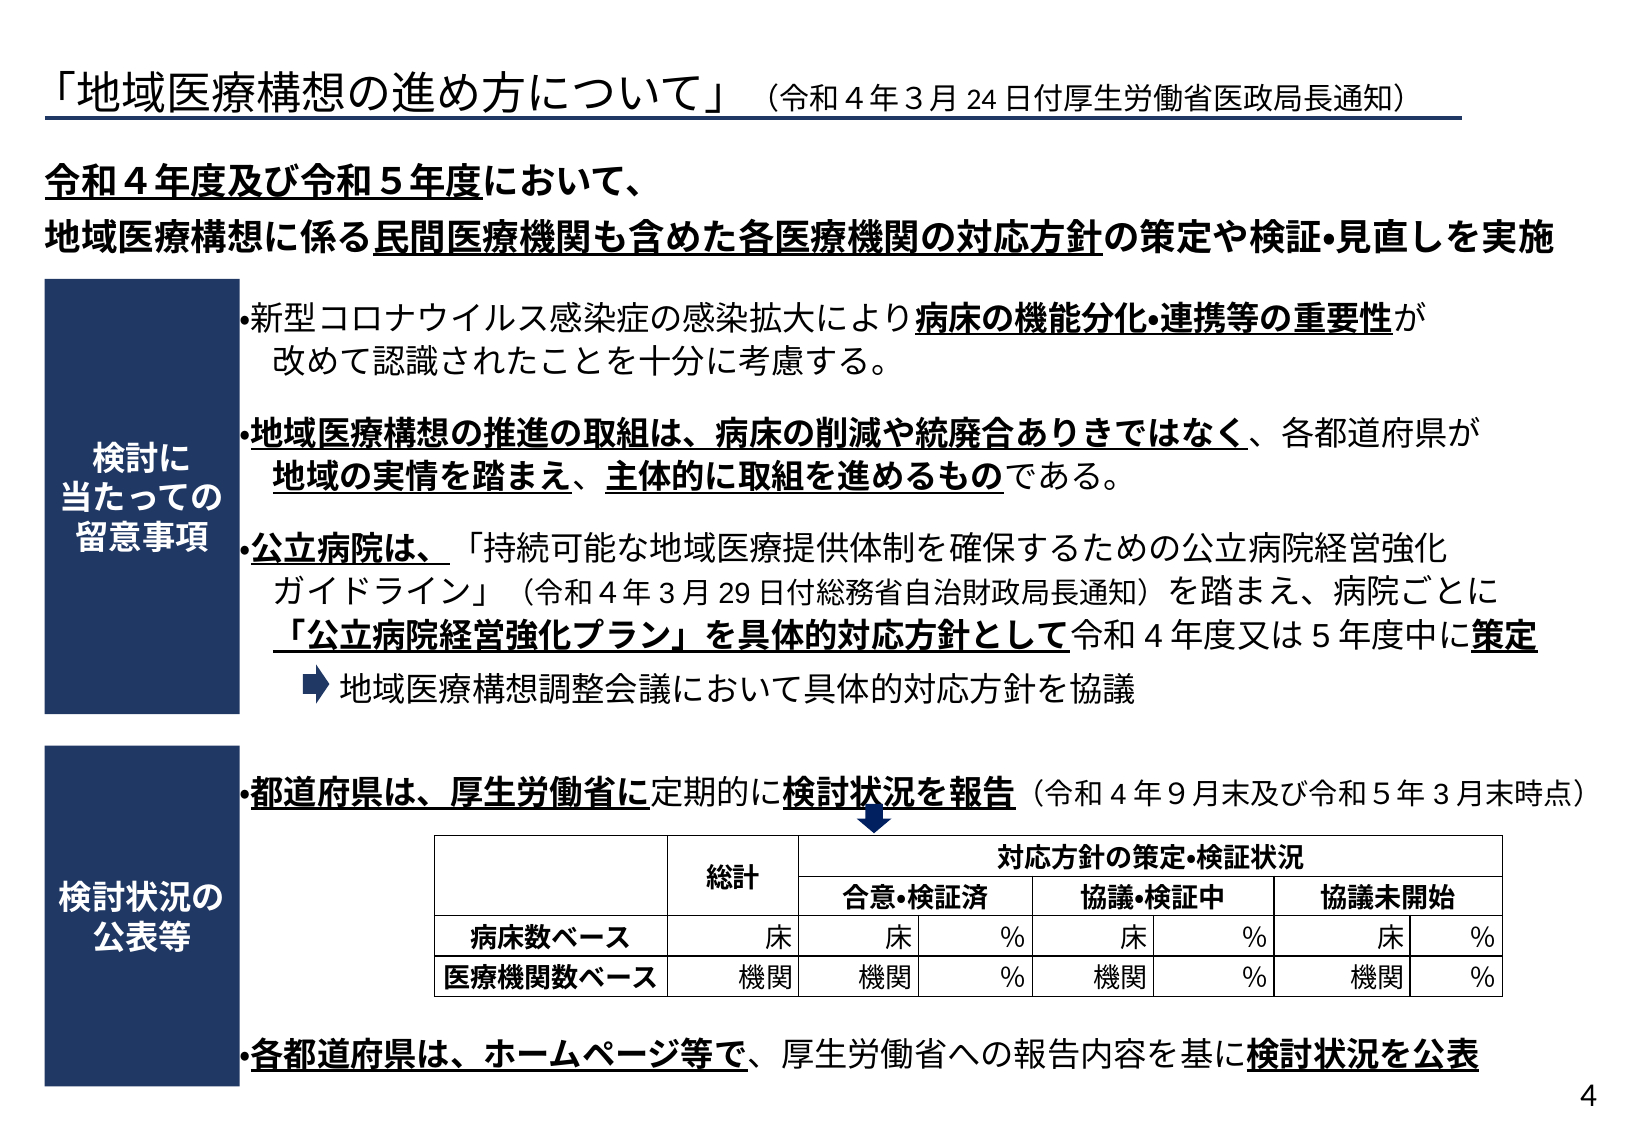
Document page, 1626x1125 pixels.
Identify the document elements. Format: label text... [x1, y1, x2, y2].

table_cell 機関 [668, 957, 798, 996]
title 「地域医療構想の進め方について」（令和４年３月24日付厚生労働省医政局長通知） [25, 46, 1463, 132]
table_cell 合意・検証済 [799, 877, 1032, 915]
table_cell ％ [919, 957, 1032, 996]
table_cell 協議未開始 [1275, 877, 1502, 915]
table_cell 床 [799, 916, 918, 955]
table_cell ％ [919, 916, 1032, 955]
table_cell ％ [1154, 916, 1273, 955]
table_header 総計 [668, 836, 798, 915]
table_header [435, 836, 667, 915]
table_cell ％ [1411, 916, 1502, 955]
table_cell 病床数ベース [435, 916, 667, 955]
table_cell 医療機関数ベース [435, 957, 667, 996]
text_box 令和４年度及び令和５年度において、 地域医療構想に係る民間医療機関も含めた各医療機関の対応方針の策定や検証・見直しを実施 [44, 139, 1600, 264]
table_header 対応方針の策定・検証状況 [799, 836, 1502, 876]
text_box ・新型コロナウイルス感染症の感染拡大により病床の機能分化・連携等の重要性が 改めて認識されたことを十分に考慮する。 ・地域医療構想の推進の取組は、病床の削減や統廃合ありきではなく、各都道府県が 地域の実情を踏まえ、主体的に取組を進めるものである。 ・公立病院は、「持続可能な地域医療提供体制を確保するための公立病院経営強化 ガイドライン」（令和４年3月29日付総務省自治財政局長通知）を踏まえ、病院ごとに 「公立病院経営強化プラン」を具体的対応方針として令和4年度又は5年度中に策定 地域医療構想調整会議において具体的対応方針を協議 [241, 293, 1579, 709]
table_cell 機関 [1033, 957, 1153, 996]
text_box [853, 802, 895, 835]
table_cell 協議・検証中 [1033, 877, 1273, 915]
text_box 検討に 当たっての 留意事項 [44, 278, 241, 715]
table_cell ％ [1154, 957, 1273, 996]
text_box [301, 661, 331, 708]
slide_number 4 [1246, 1063, 1612, 1124]
table_cell 床 [668, 916, 798, 955]
table_cell 床 [1275, 916, 1409, 955]
text_box 検討状況の公表等 [44, 745, 241, 1087]
table_cell 床 [1033, 916, 1153, 955]
table_cell 機関 [799, 957, 918, 996]
table_cell 機関 [1275, 957, 1409, 996]
table_cell ％ [1411, 957, 1502, 996]
text_box ・都道府県は、厚生労働省に定期的に検討状況を報告（令和4年９月末及び令和５年3月末時点） ・各都道府県は、ホームページ等で、厚生労働省への報告内容を基に検討状況を公表 [241, 745, 1625, 1080]
